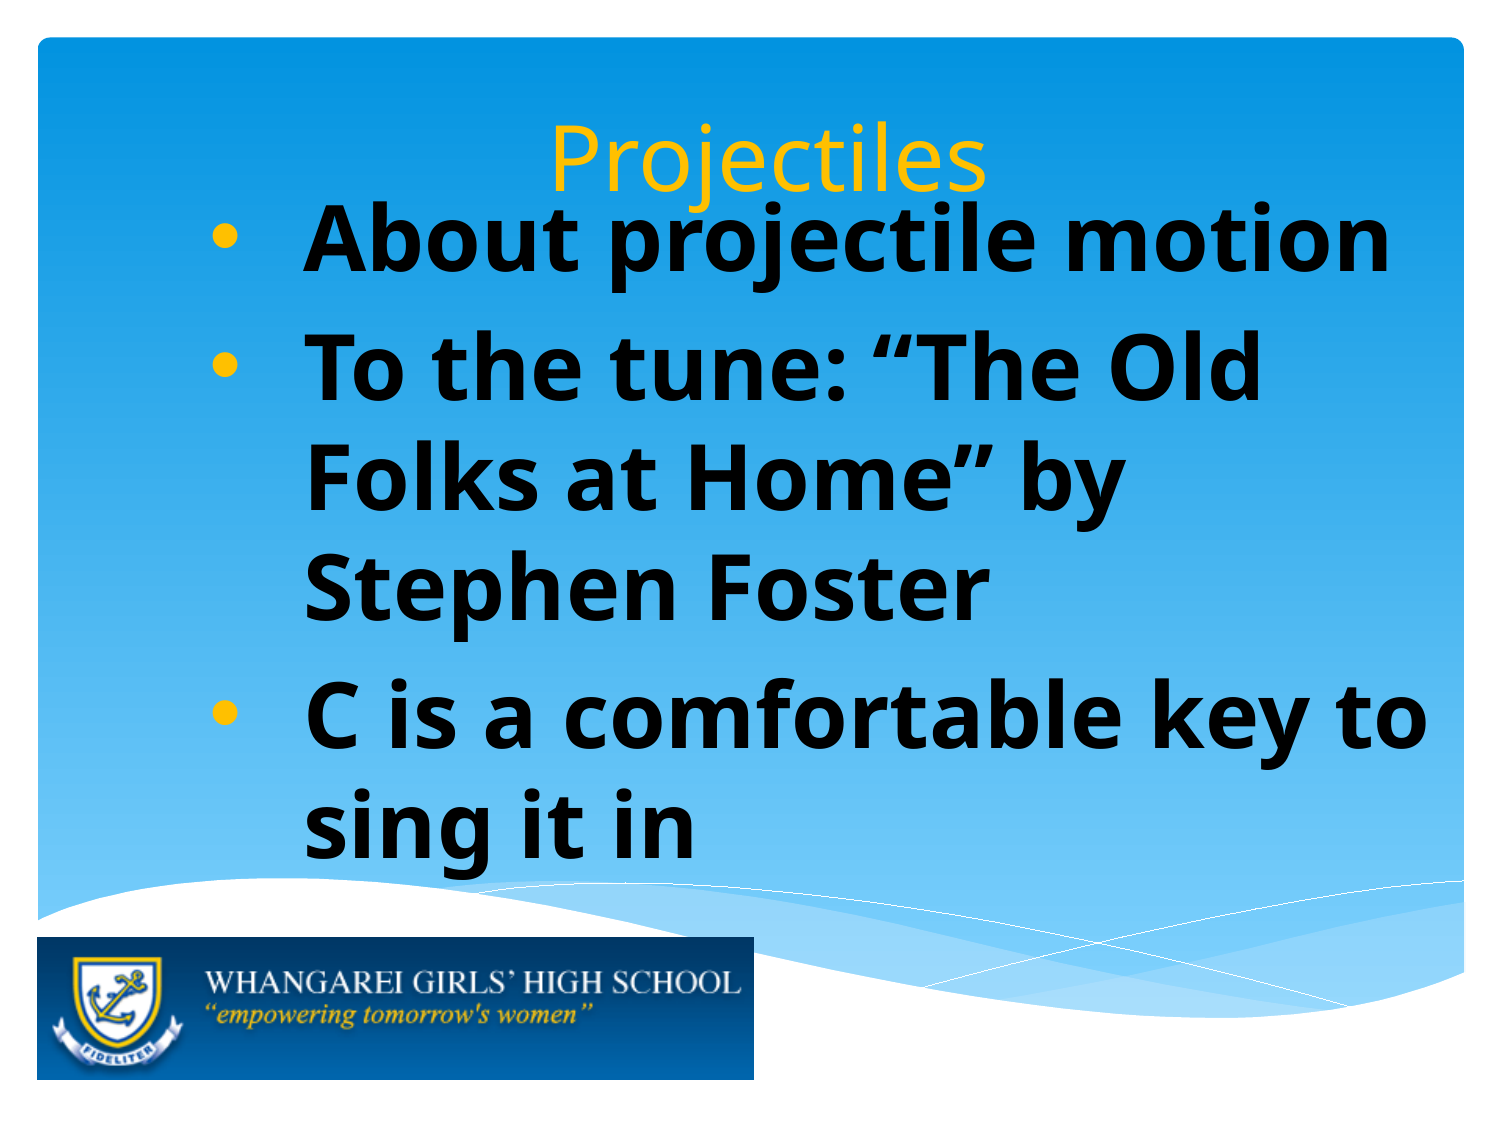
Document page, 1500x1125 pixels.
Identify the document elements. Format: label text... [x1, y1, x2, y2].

picture [37, 937, 754, 1080]
text_box Projectiles [37, 0, 1500, 218]
text_box About projectile motion To the tune: “The Old Folks at Home” by Stephen Foster C is a comfortable key to sing it in [194, 172, 1447, 1024]
